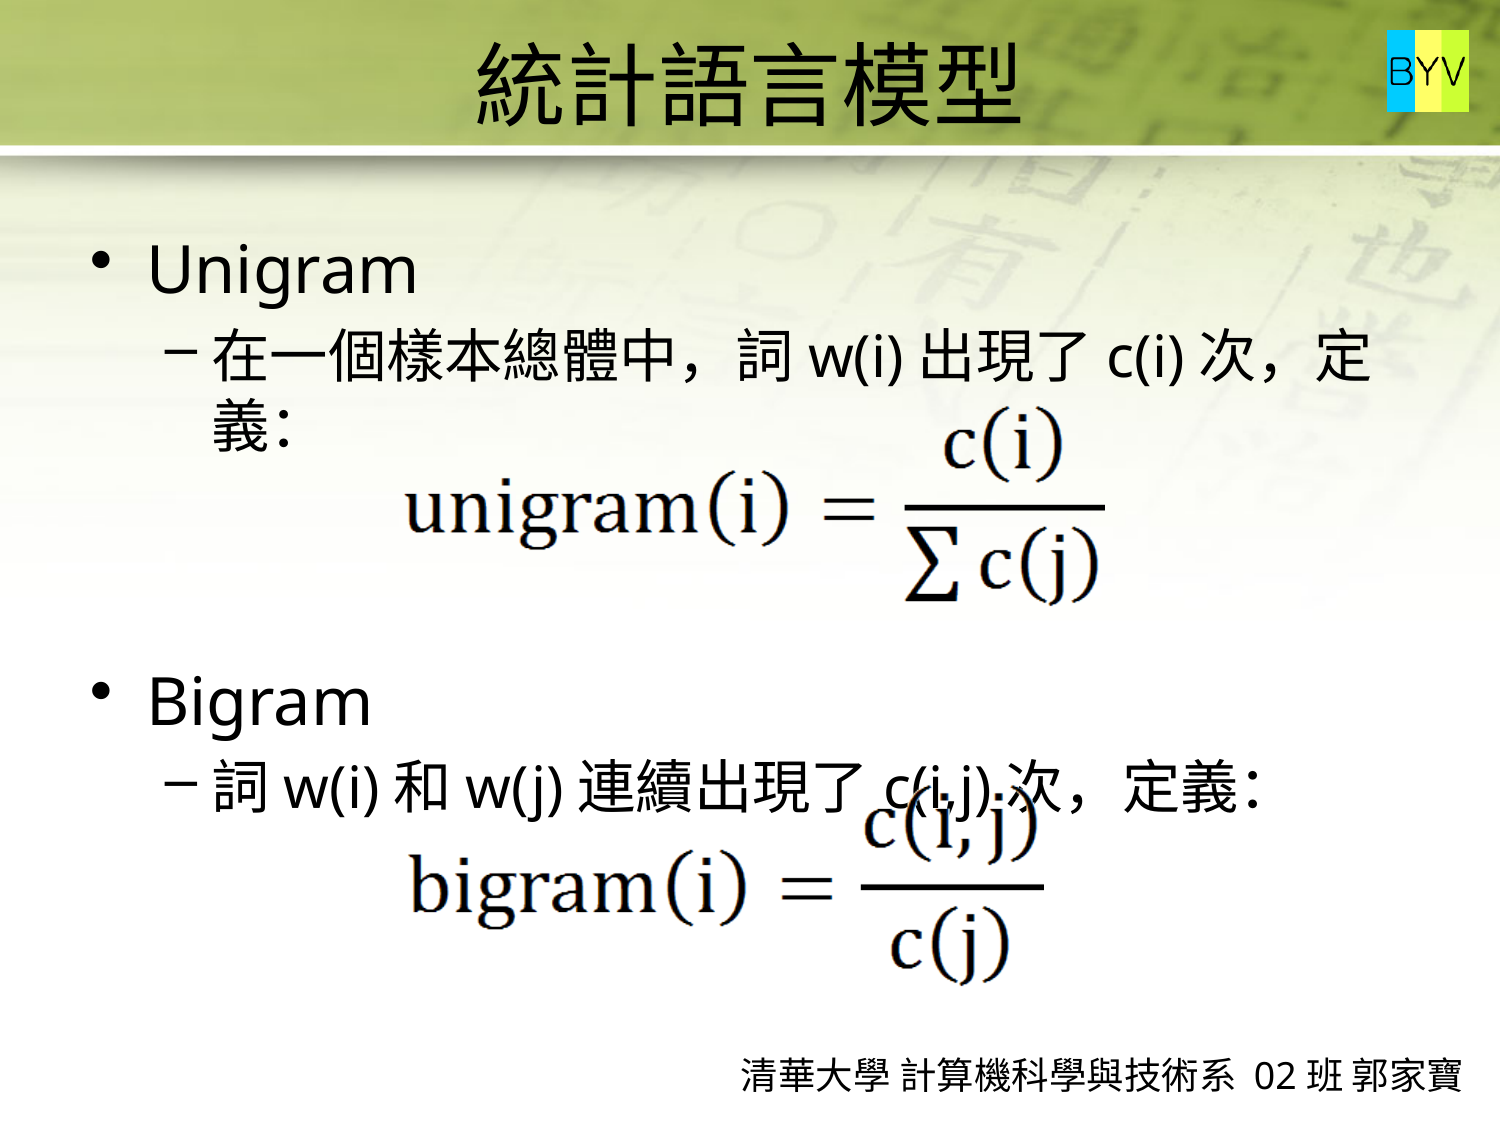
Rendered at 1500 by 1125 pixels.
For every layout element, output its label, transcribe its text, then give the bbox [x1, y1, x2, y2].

title 統計語言模型 [75, 20, 1425, 149]
list Unigram 在一個樣本總體中，詞w(i)出現了c(i)次，定義： Bigram 詞w(i)和w(j)連續出現了c(i,j)次，定義： [75, 219, 1425, 1035]
picture [0, 1, 1500, 1125]
